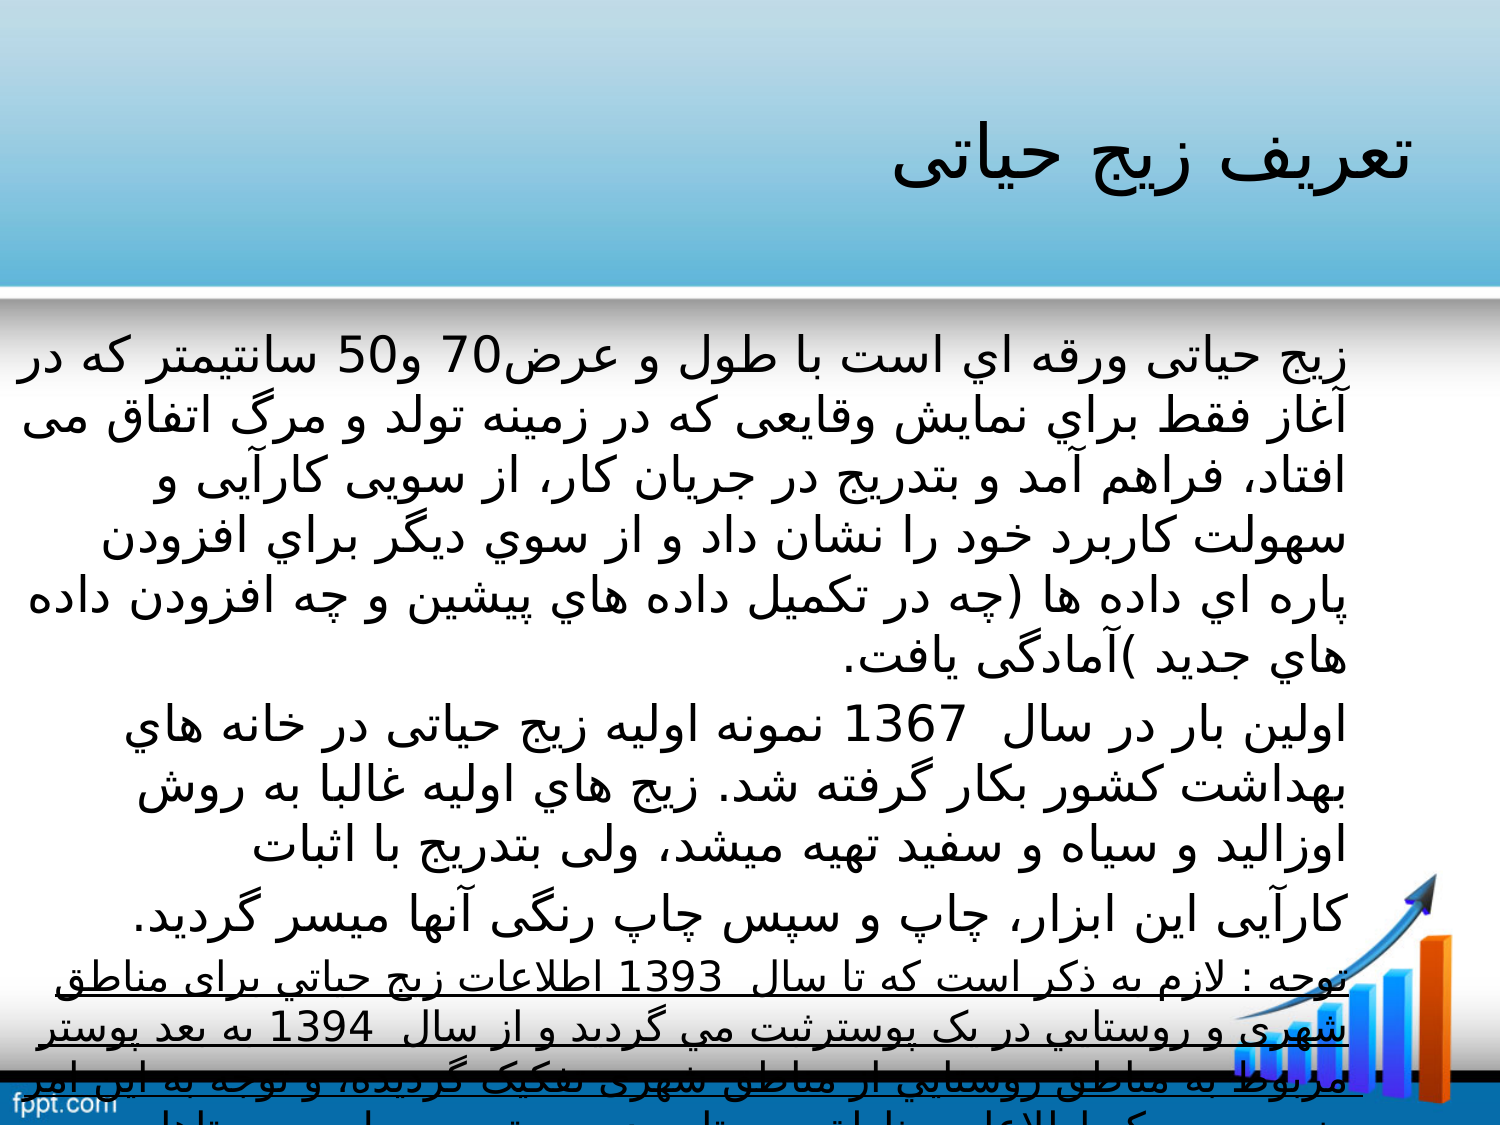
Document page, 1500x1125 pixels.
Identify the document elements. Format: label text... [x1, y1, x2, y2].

title تعریف زیج حیاتی [832, 54, 1473, 243]
picture [0, 0, 1500, 1125]
list زیج حياتی ورقه اي است با طول و عرض70 و50 سانتيمتر كه در آغاز فقط براي نمایش وقایعی كه در زمينه تولد و مرگ اتفاق می افتاد، فراهم آمد و بتدریج در جریان كار، از سویی كارآیی و سهولت كاربرد خود را نشان داد و از سوي دیگر براي افزودن پاره اي داده ها (چه در تکميل داده هاي پيشين و چه افزودن داده هاي جدید )آمادگی یافت. اولين بار در سال 1367 نمونه اوليه زیج حياتی در خانه هاي بهداشت كشور بکار گرفته شد. زیج هاي اوليه غالبا به روش اوزاليد و سياه و سفيد تهيه میشد، ولی بتدریج با اثبات كارآیی این ابزار، چاپ و سپس چاپ رنگی آنها ميسر گردید. توجه : لازم به ذکر است که تا سال 1393 اطلاعات زیج حياتي برای مناطق شهری و روستایي در یک پوسترثبت مي گردید و از سال 1394 به بعد پوستر مربوط به مناطق روستایي از مناطق شهری تفکيک گردیده، و توجه به این امر ضروریست که اطلاعات مناطق روستایي در پوستر مربوط به روستاها و اطلاعات مناطق شهری در پوستر مربوط به مناطق شهری ثبت گردد. [0, 314, 1365, 994]
